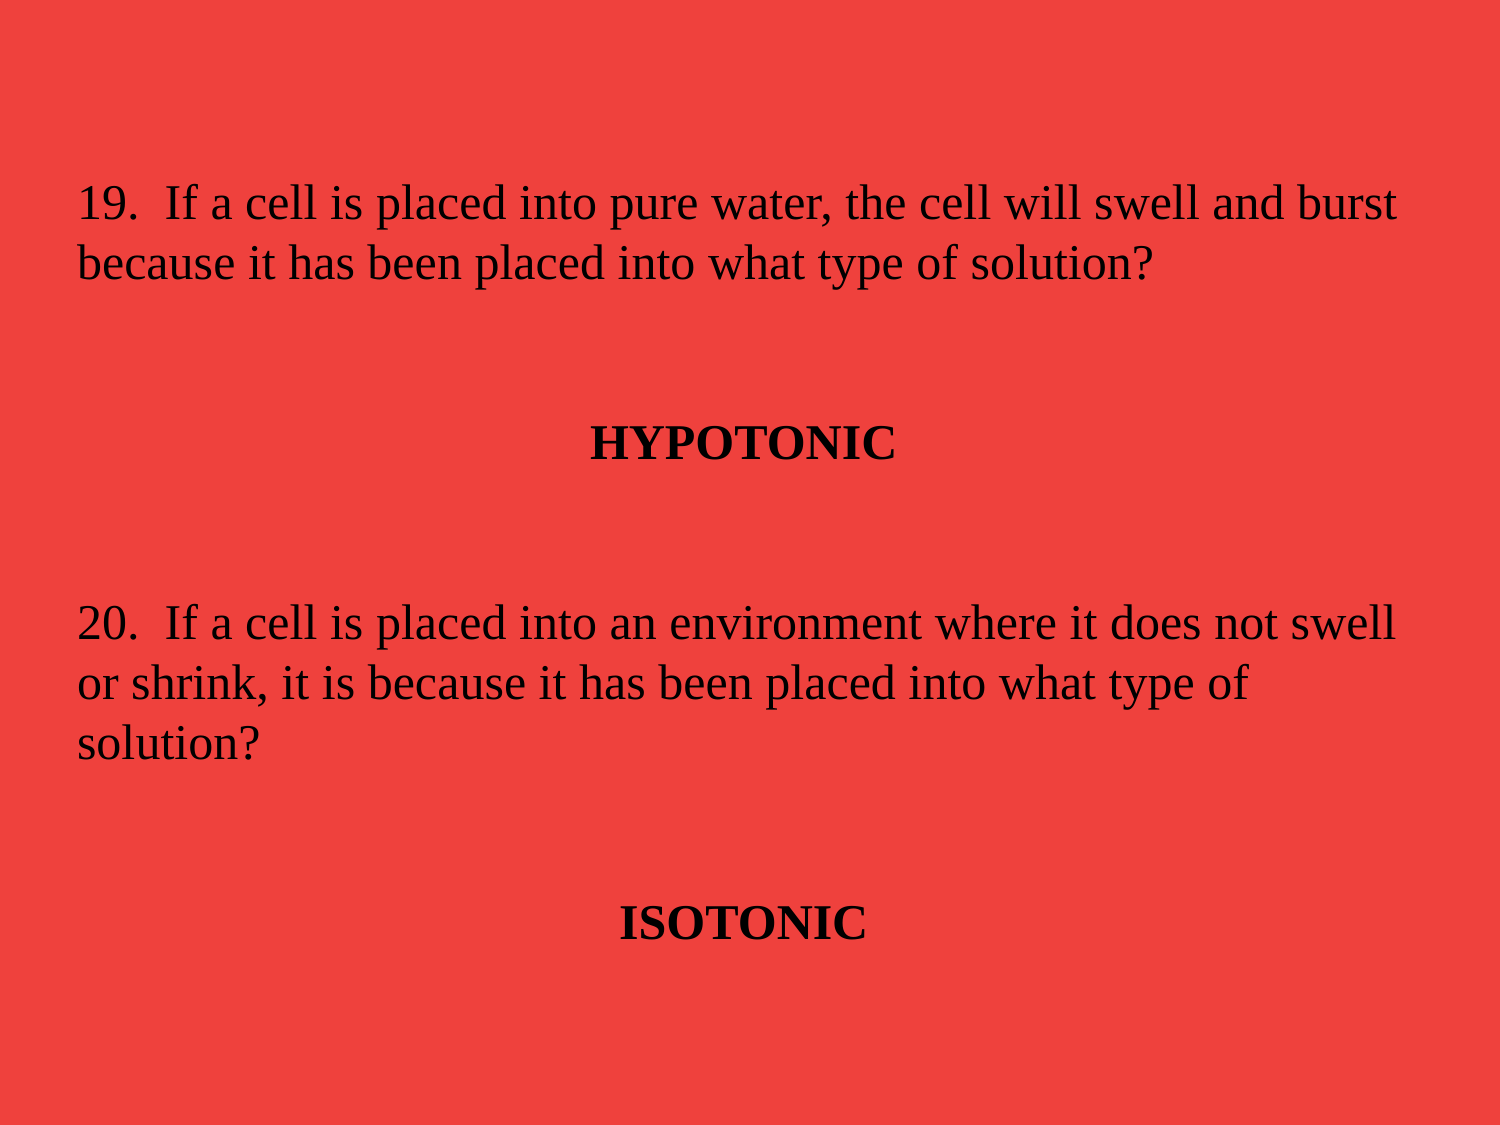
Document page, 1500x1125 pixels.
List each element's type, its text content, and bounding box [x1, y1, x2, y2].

text_box 19. If a cell is placed into pure water, the cell will swell and burst because it has been placed into what type of solution? HYPOTONIC 20. If a cell is placed into an environment where it does not swell or shrink, it is because it has been placed into what type of solution? ISOTONIC [62, 162, 1425, 958]
